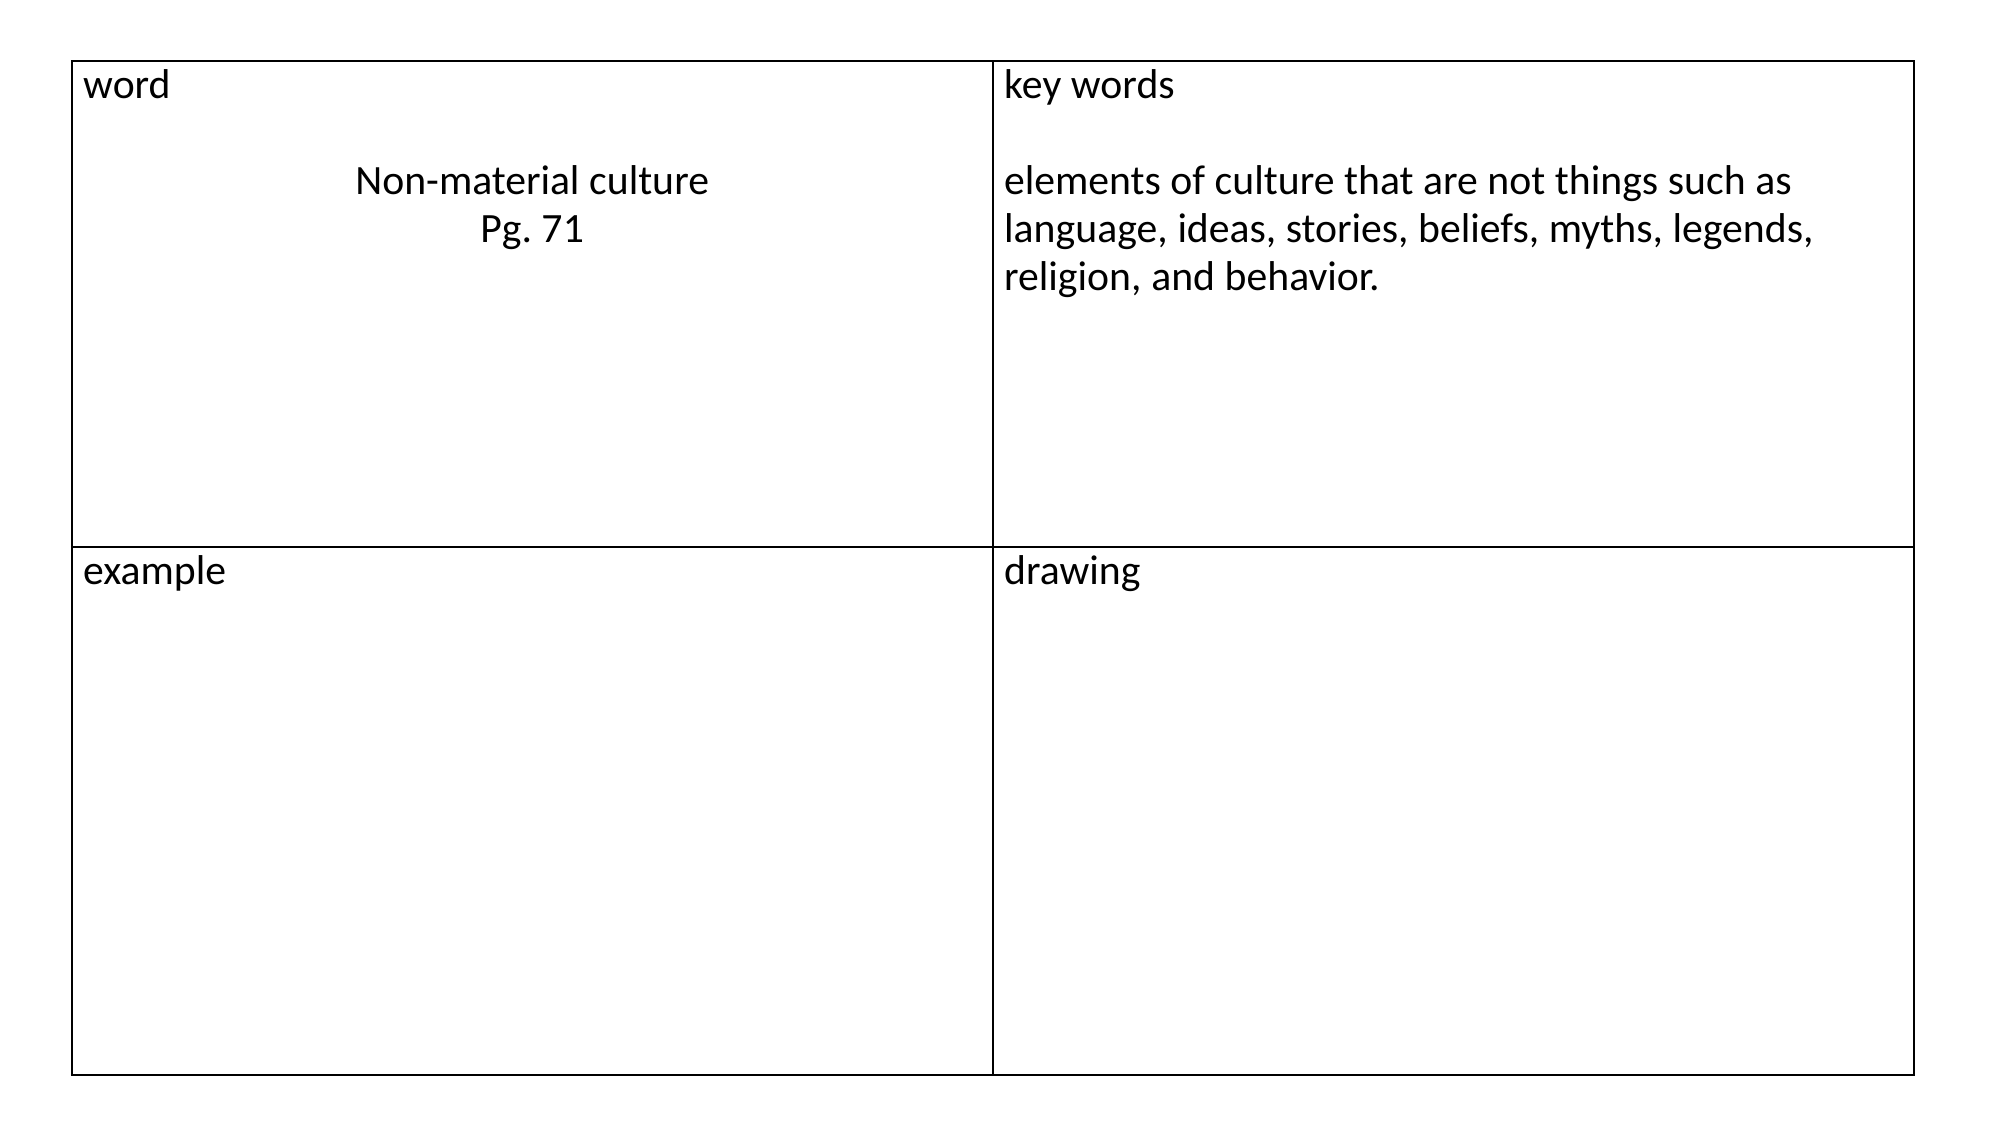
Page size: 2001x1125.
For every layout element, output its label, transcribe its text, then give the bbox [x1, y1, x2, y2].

table_cell drawing [994, 548, 1913, 1074]
table_header word Non-material culture Pg. 71 [73, 62, 992, 546]
table_cell example [73, 548, 992, 1074]
table_header key words elements of culture that are not things such as language, ideas, stories, beliefs, myths, legends, religion, and behavior. [994, 62, 1913, 546]
